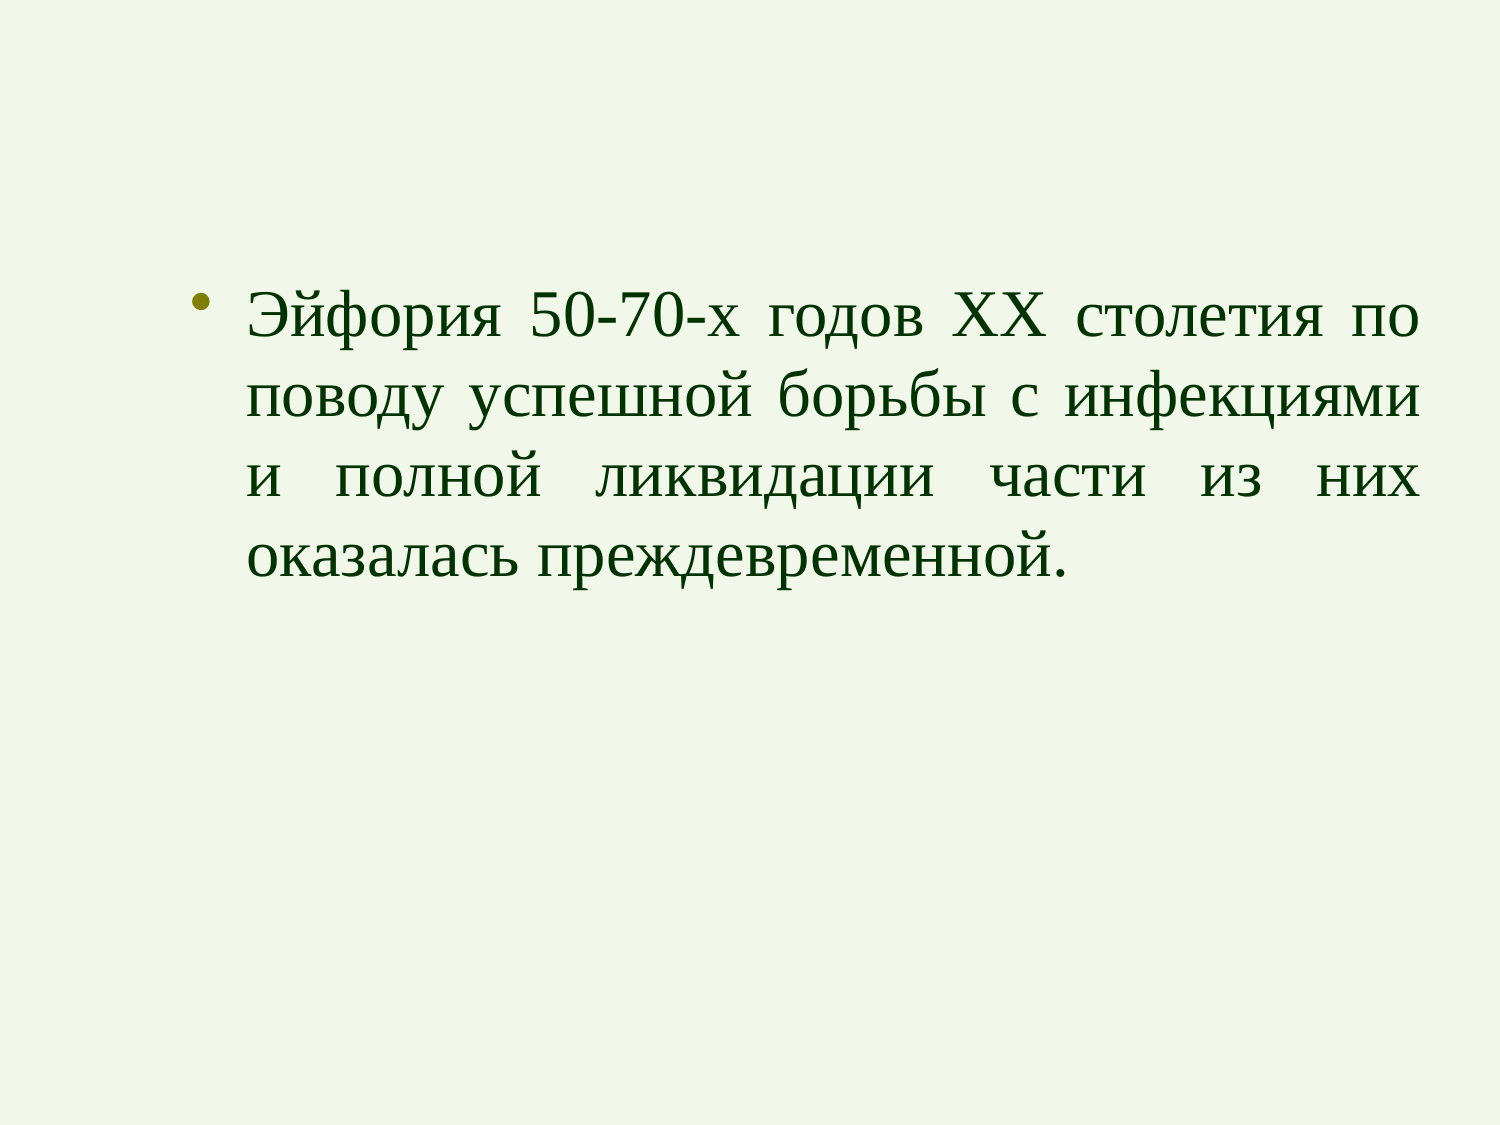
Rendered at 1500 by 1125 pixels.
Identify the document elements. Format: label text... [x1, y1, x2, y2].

list Эйфория 50-70-х годов XX столетия по поводу успешной борьбы с инфекциями и полной ликвидации части из них оказалась преждевременной. [174, 262, 1438, 1050]
